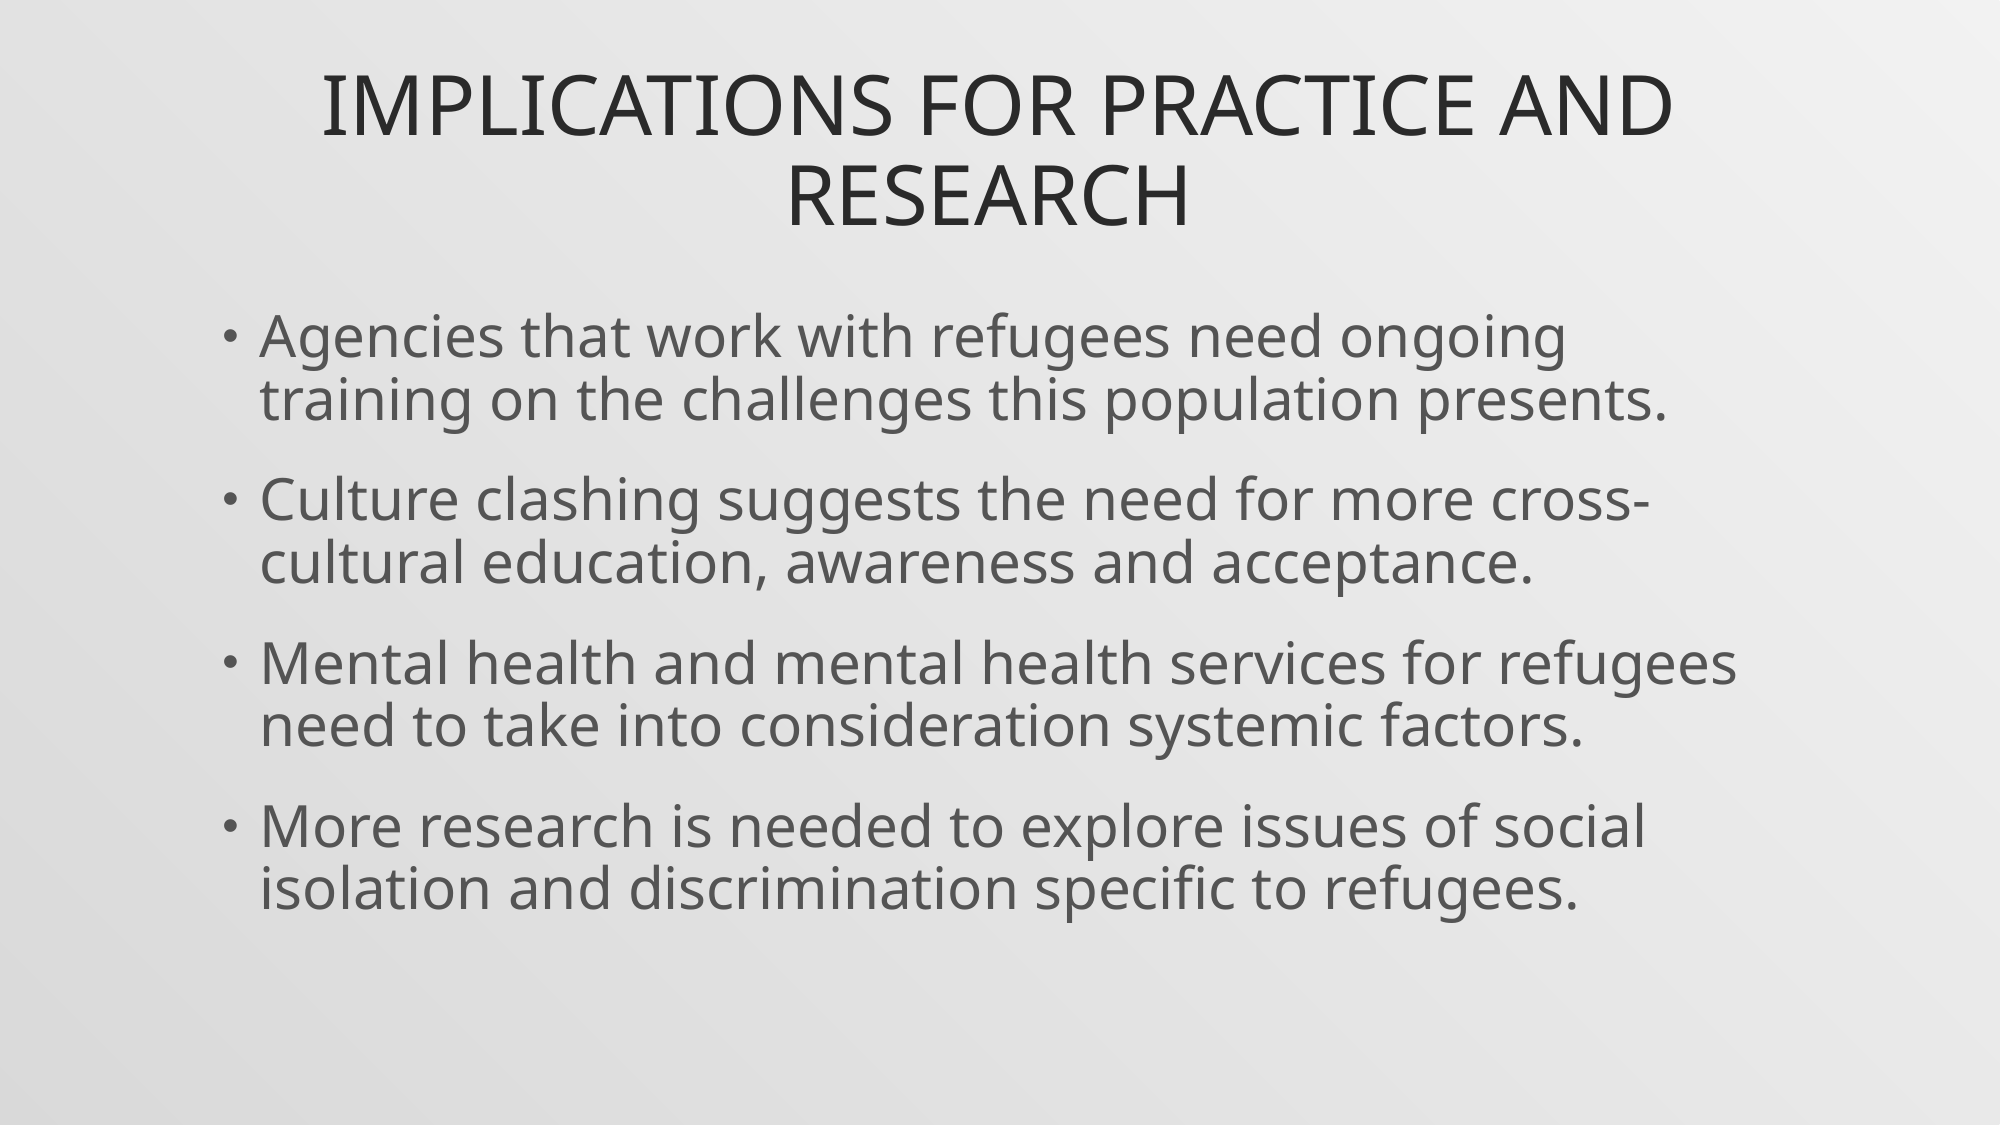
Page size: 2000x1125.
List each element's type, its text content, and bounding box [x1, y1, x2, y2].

title Implications for practice and Research [199, 45, 1800, 263]
list Agencies that work with refugees need ongoing training on the challenges this population presents. Culture clashing suggests the need for more cross-cultural education, awareness and acceptance. Mental health and mental health services for refugees need to take into consideration systemic factors. More research is needed to explore issues of social isolation and discrimination specific to refugees. [199, 299, 1800, 1013]
